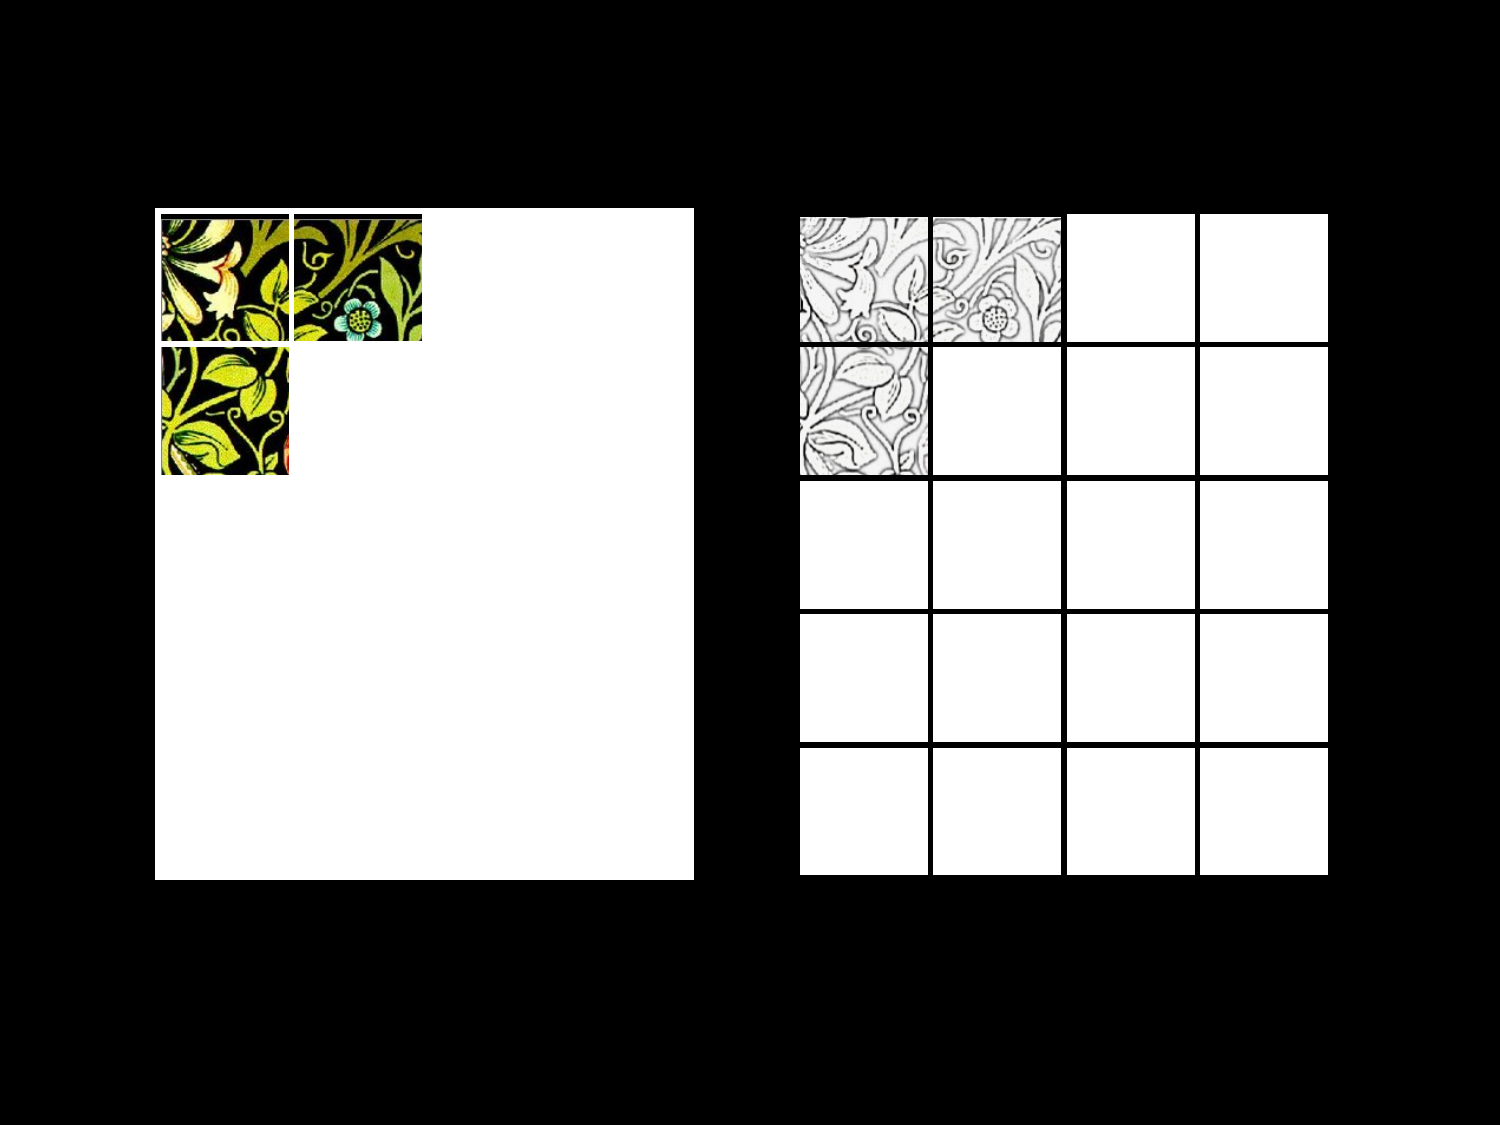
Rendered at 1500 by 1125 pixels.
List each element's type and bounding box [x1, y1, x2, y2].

picture [796, 217, 1327, 880]
table_header [1200, 214, 1328, 219]
picture [160, 219, 692, 880]
